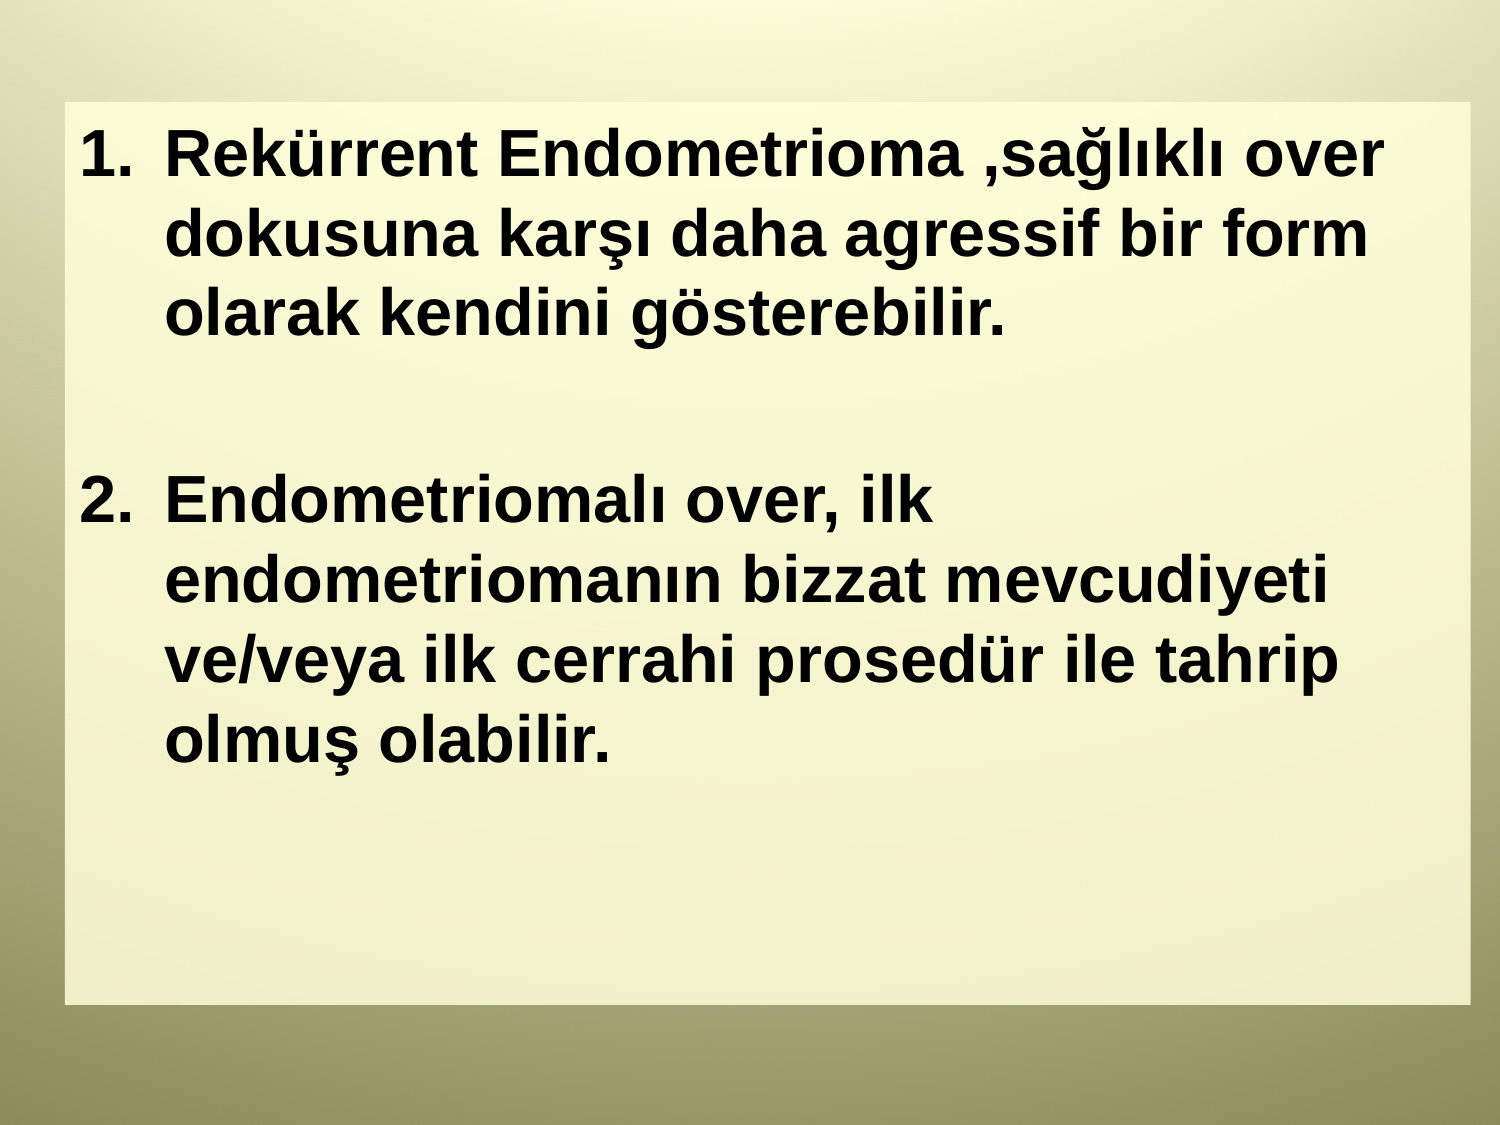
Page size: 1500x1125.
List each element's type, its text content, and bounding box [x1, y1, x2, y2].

list Rekürrent Endometrioma ,sağlıklı over dokusuna karşı daha agressif bir form olarak kendini gösterebilir. Endometriomalı over, ilk endometriomanın bizzat mevcudiyeti ve/veya ilk cerrahi prosedür ile tahrip olmuş olabilir. [64, 101, 1471, 1005]
picture [0, 0, 1500, 1125]
